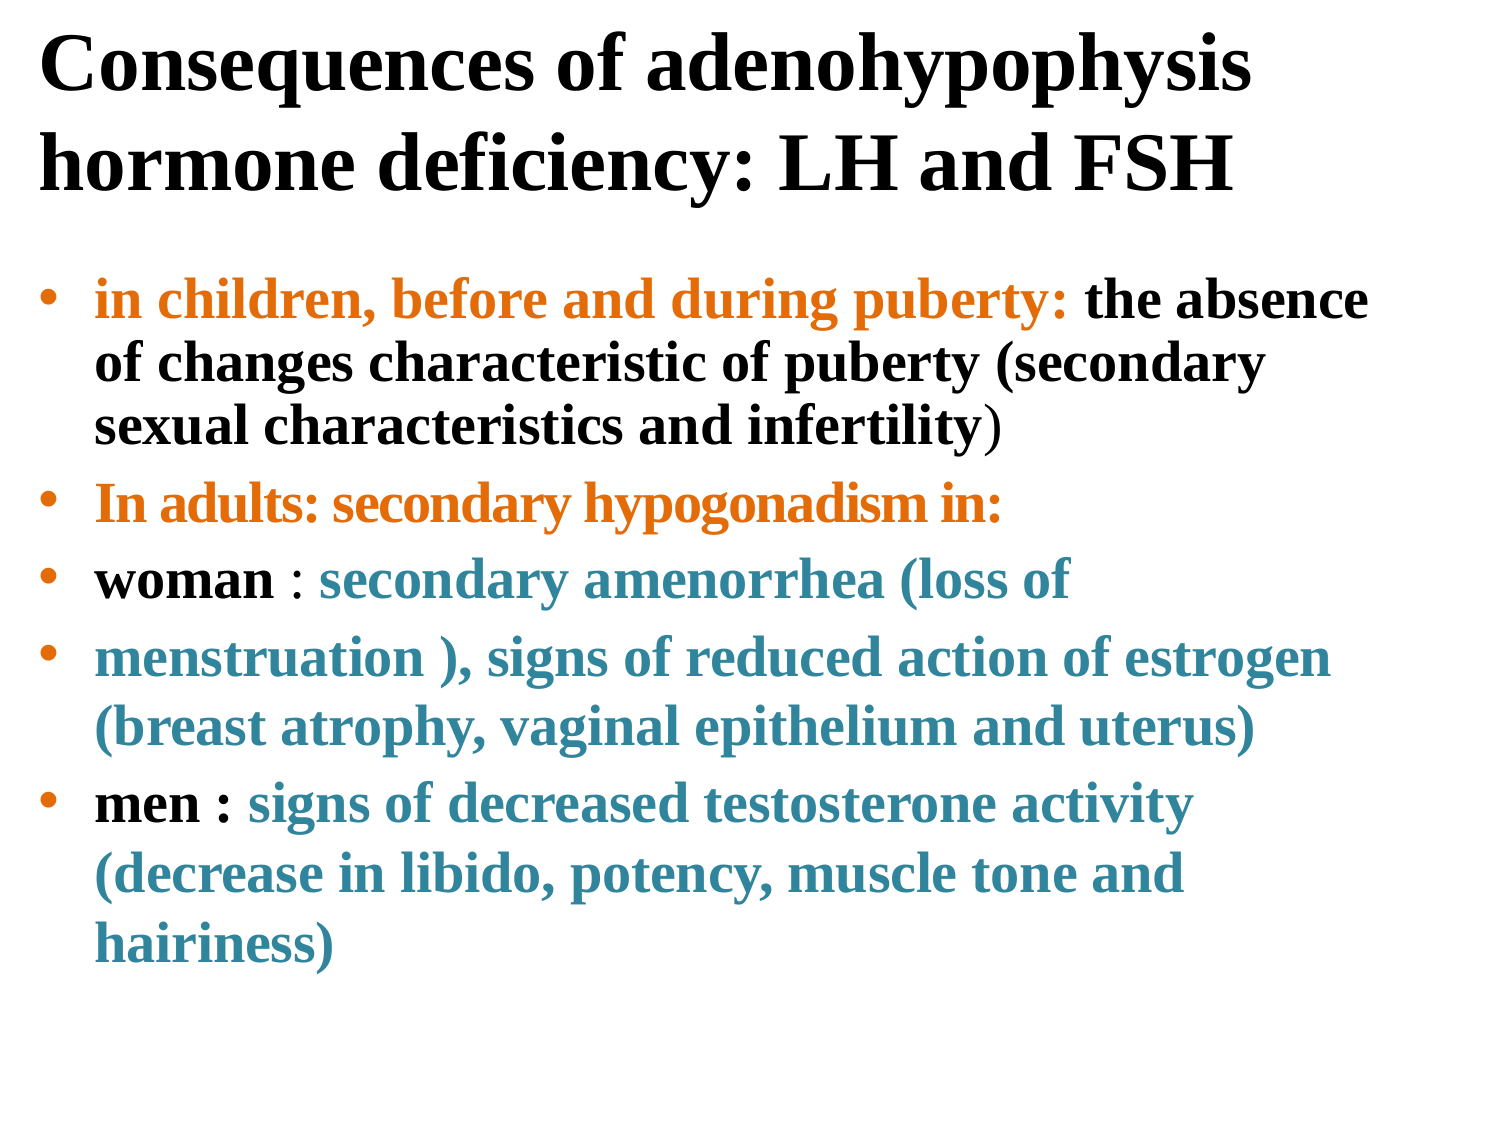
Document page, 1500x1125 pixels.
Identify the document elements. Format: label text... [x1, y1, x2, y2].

title Consequences of adenohypophysis hormone deficiency: LH and FSH [39, 0, 1500, 312]
text_box in children, before and during puberty: the absence of changes characteristic of puberty (secondary sexual characteristics and infertility) In adults: secondary hypogonadism in: woman : secondary amenorrhea (loss of menstruation ), signs of reduced action of estrogen (breast atrophy, vaginal epithelium and uterus) men : signs of decreased testosterone activity (decrease in libido, potency, muscle tone and hairiness) [36, 258, 1449, 1052]
